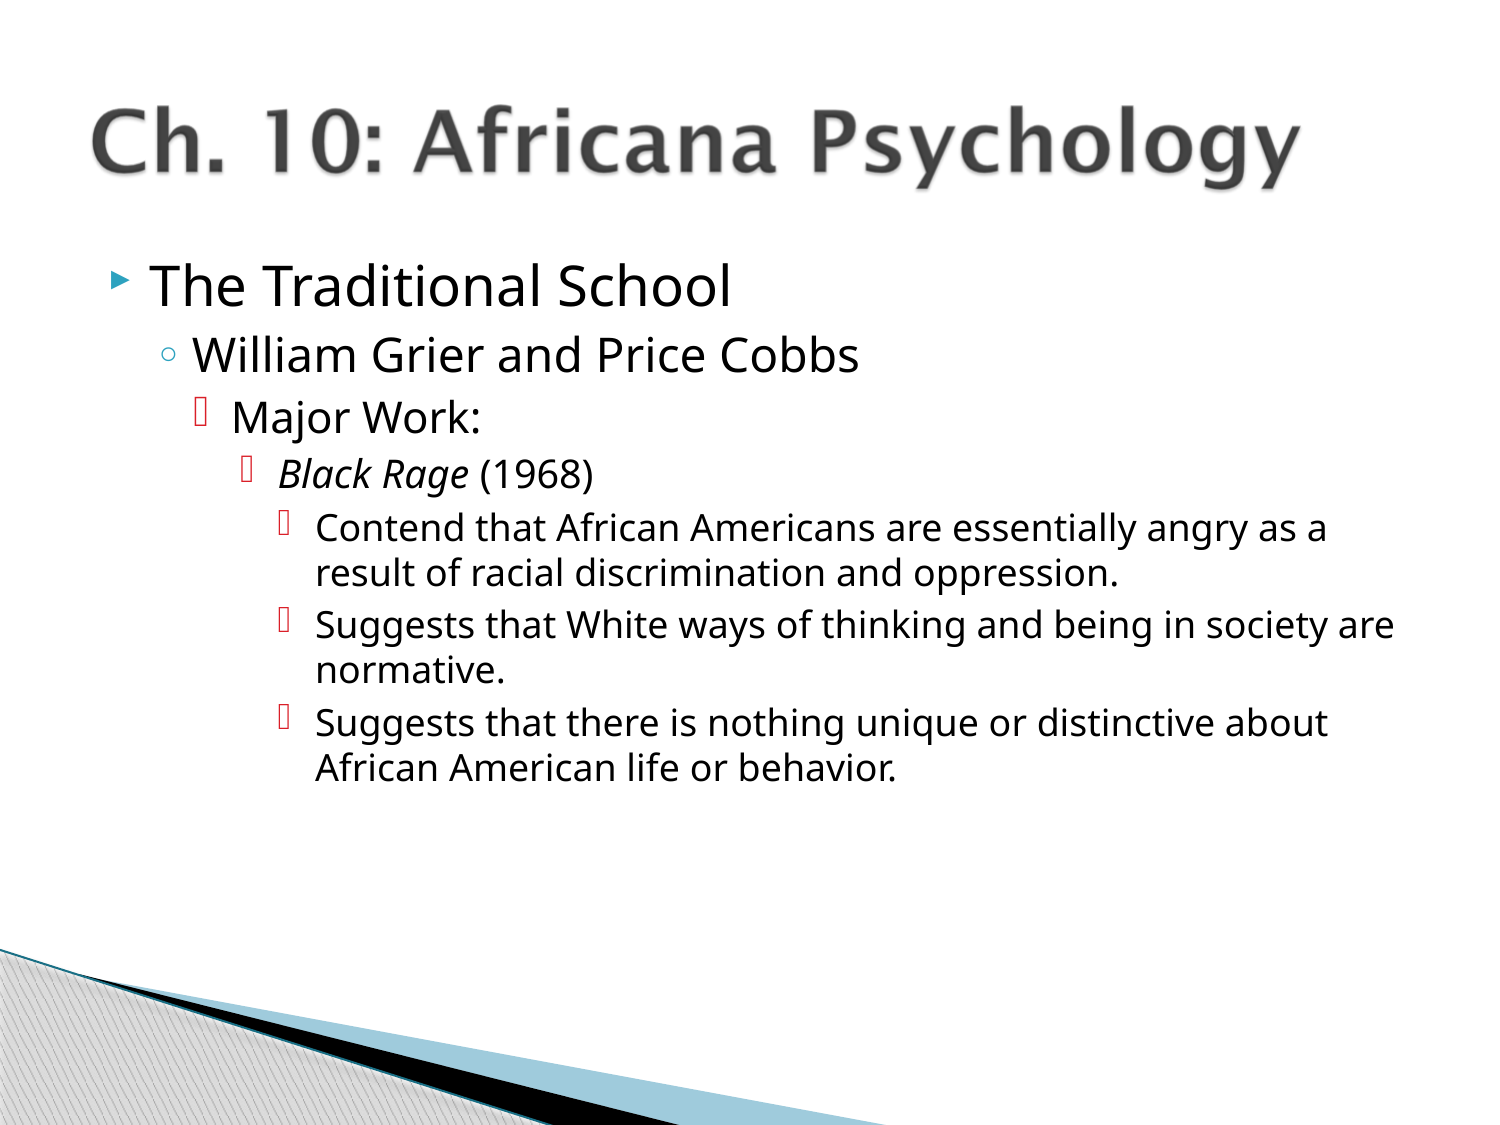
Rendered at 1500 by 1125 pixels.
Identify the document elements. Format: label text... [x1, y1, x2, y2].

list The Traditional School William Grier and Price Cobbs Major Work: Black Rage (1968) Contend that African Americans are essentially angry as a result of racial discrimination and oppression. Suggests that White ways of thinking and being in society are normative. Suggests that there is nothing unique or distinctive about African American life or behavior. [74, 244, 1426, 986]
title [73, 43, 1427, 235]
